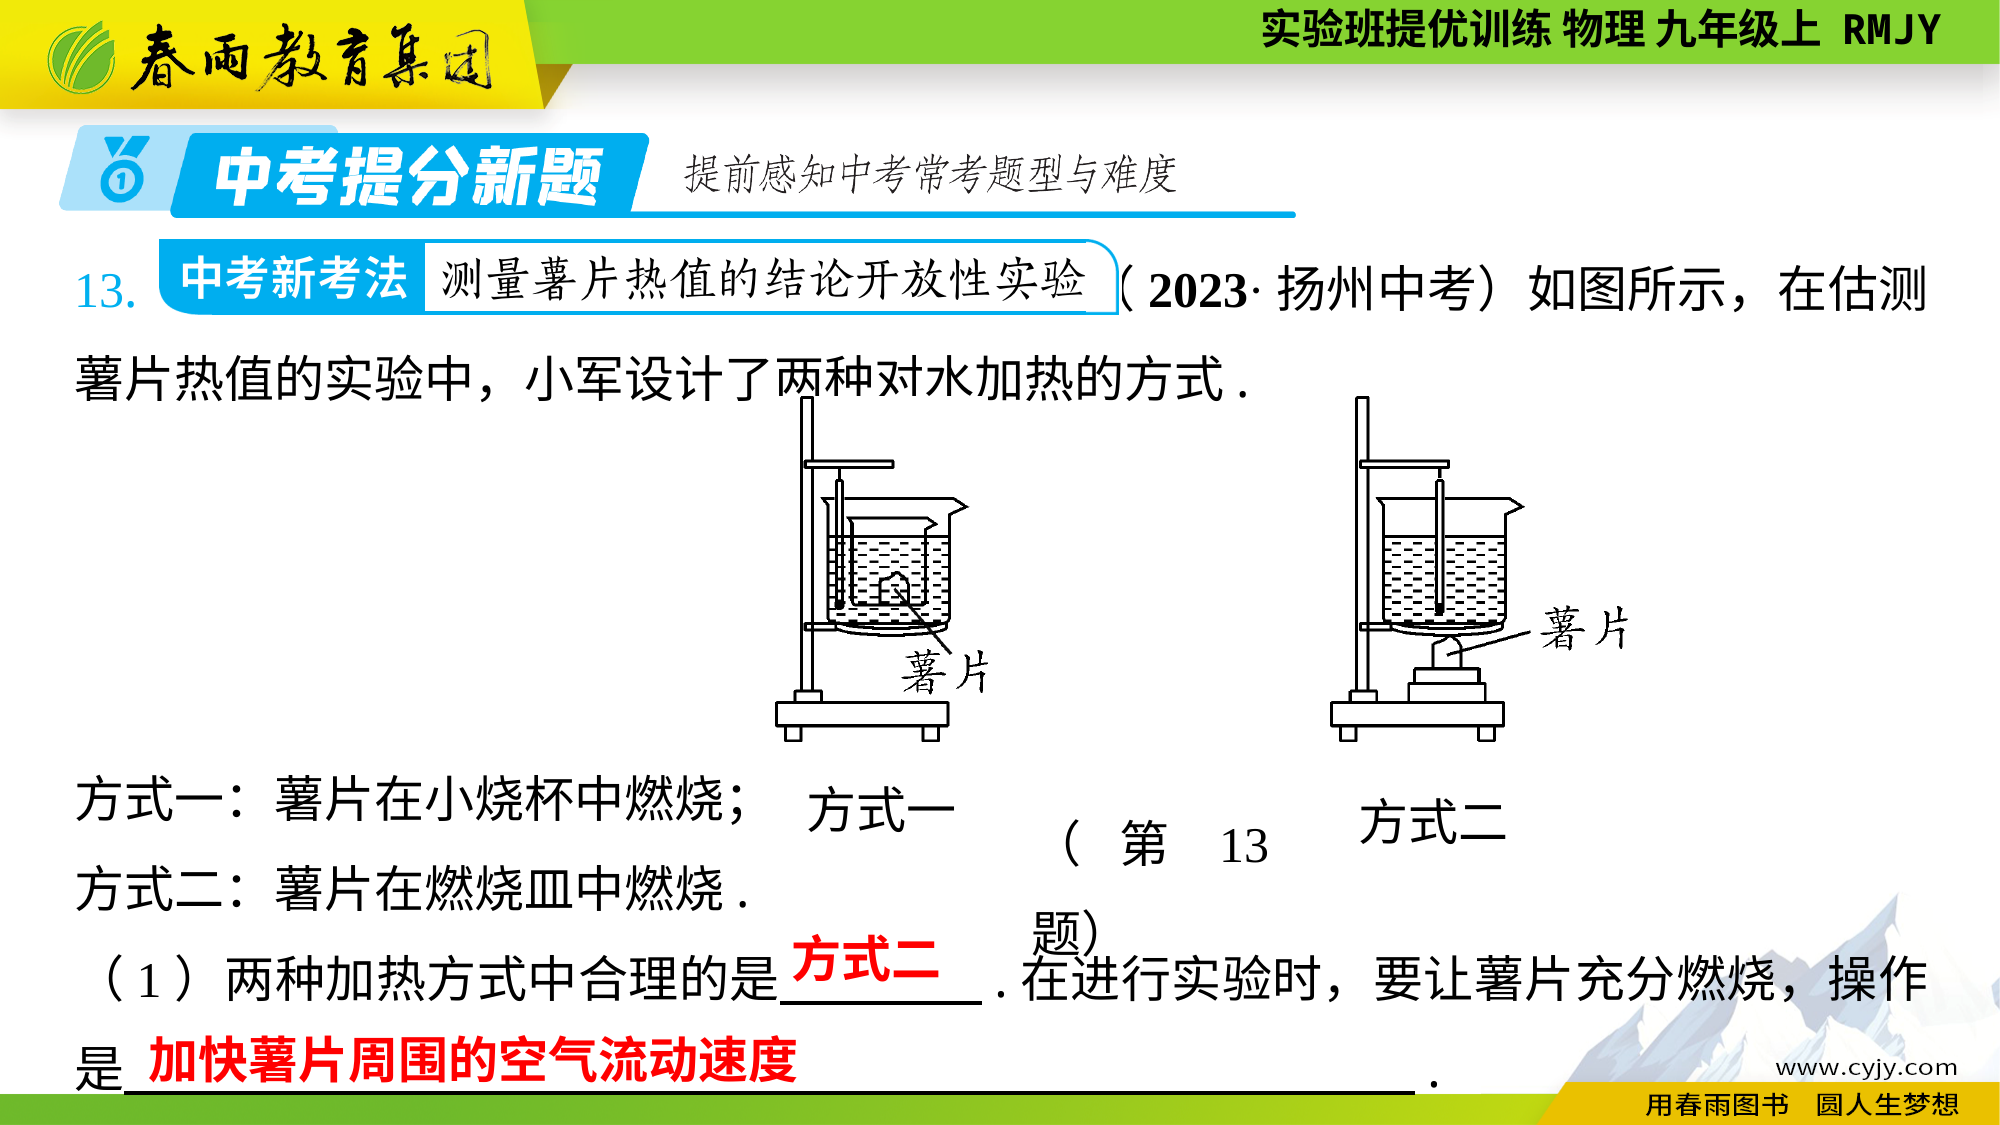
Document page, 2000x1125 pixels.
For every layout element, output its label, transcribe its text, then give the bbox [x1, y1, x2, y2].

text_box 方式二 [1343, 753, 1524, 858]
picture [0, 0, 2000, 1125]
text_box 方式二 [776, 920, 957, 995]
text_box （第13题） [1016, 774, 1296, 880]
text_box 加快薯片周围的空气流动速度 [133, 990, 814, 1096]
text_box 方式一 [791, 751, 972, 846]
list 13. （2023·扬州中考）如图所示，在估测薯片热值的实验中，小军设计了两种对水加热的方式. 方式一：薯片在小烧杯中燃烧； 方式二：薯片在燃烧皿中燃烧. （1）两种加热方式中合理的是 .在进行实验时，要让薯片充分燃烧，操作是 . [59, 219, 1944, 1114]
